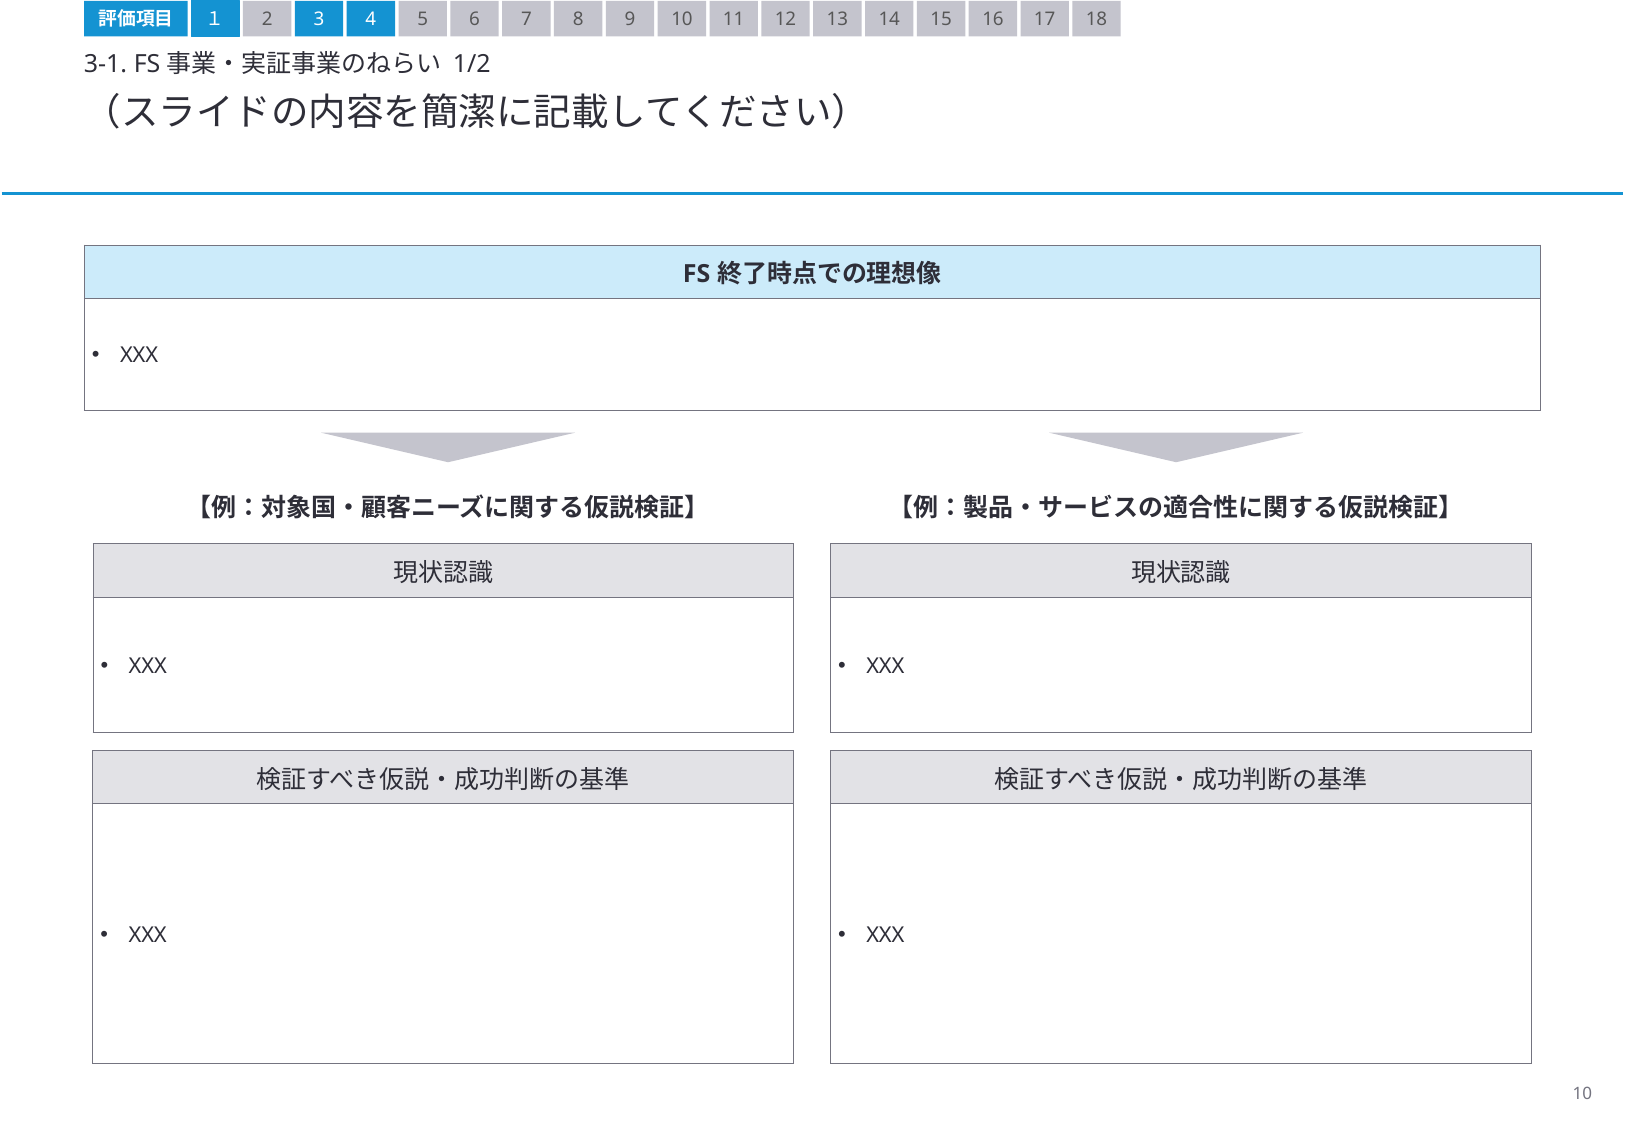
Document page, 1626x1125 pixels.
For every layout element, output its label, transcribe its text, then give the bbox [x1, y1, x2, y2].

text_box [83, 0, 1122, 37]
table_header 検証すべき仮説・成功判断の基準 [93, 751, 793, 803]
text_box [1048, 431, 1304, 464]
table_cell XXX [85, 299, 1540, 410]
table_header 現状認識 [94, 544, 793, 597]
table_header FS終了時点での理想像 [85, 246, 1540, 298]
table_cell XXX [93, 804, 793, 1063]
text_box [320, 431, 576, 464]
table_cell XXX [94, 598, 793, 732]
list 3-1. FS事業・実証事業のねらい 1/2 [84, 40, 1543, 82]
table_cell XXX [831, 598, 1531, 732]
text_box 【例：製品・サービスの適合性に関する仮説検証】 [811, 484, 1541, 526]
list （スライドの内容を簡潔に記載してください） [84, 83, 1543, 183]
table_header 現状認識 [831, 544, 1531, 597]
table_header 検証すべき仮説・成功判断の基準 [831, 751, 1531, 803]
table_cell XXX [831, 804, 1531, 1063]
text_box 【例：対象国・顧客ニーズに関する仮説検証】 [83, 484, 811, 526]
